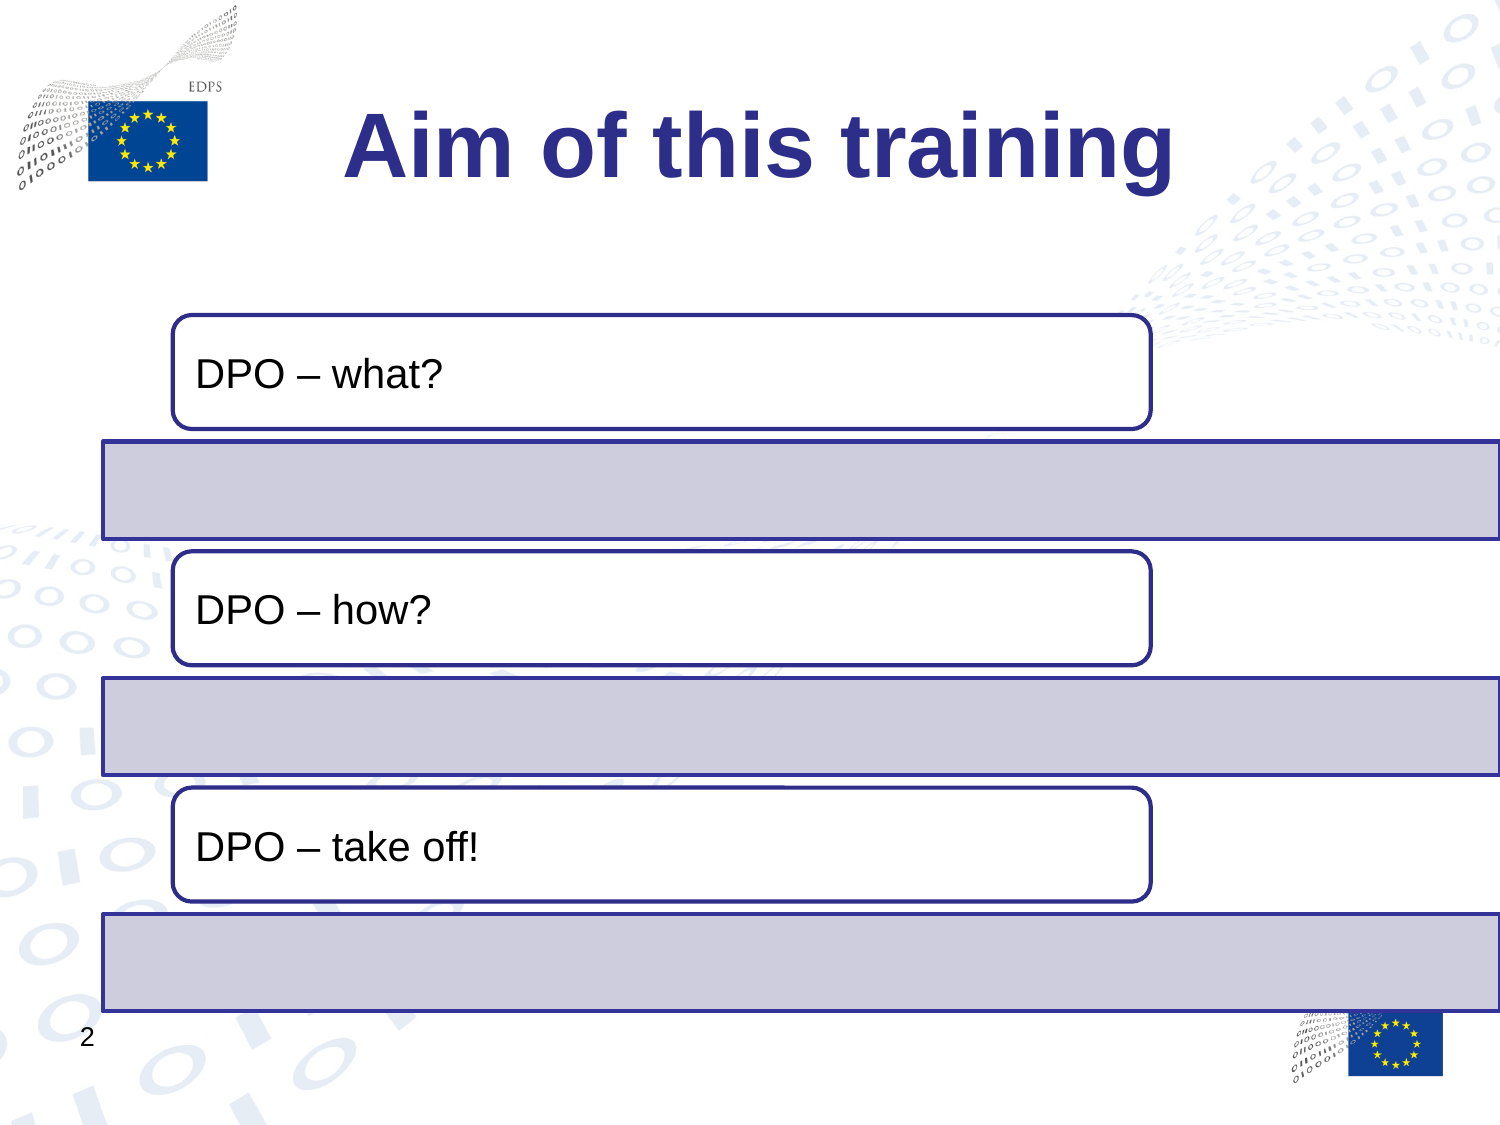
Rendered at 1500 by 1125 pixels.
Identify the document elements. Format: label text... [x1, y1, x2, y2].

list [102, 302, 1500, 1012]
picture [0, 0, 1500, 1125]
slide_number 2 [64, 1011, 415, 1090]
title Aim of this training [27, 78, 1462, 254]
